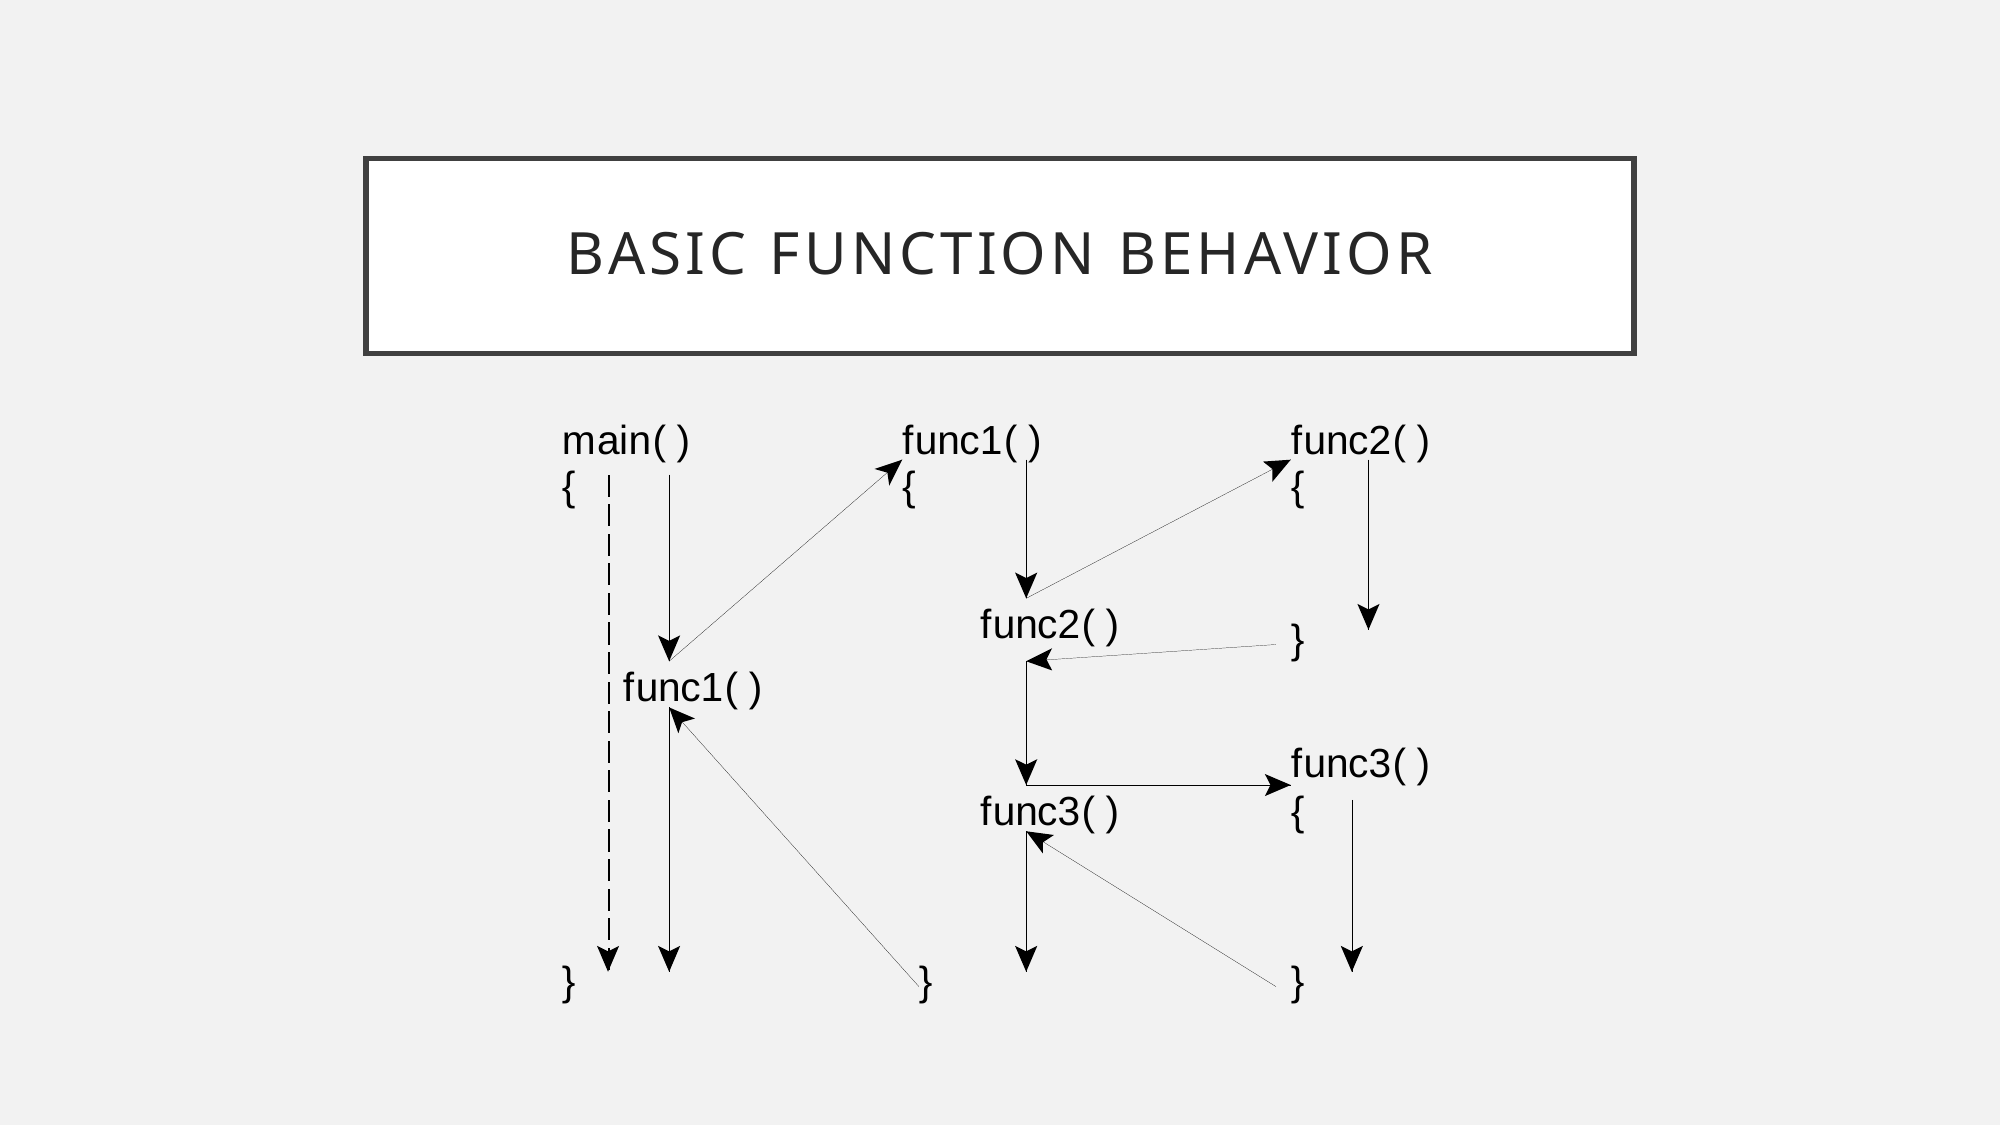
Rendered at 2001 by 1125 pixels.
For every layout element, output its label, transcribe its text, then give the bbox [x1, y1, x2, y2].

title Basic Function behavior [363, 156, 1637, 356]
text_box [561, 413, 1437, 1013]
